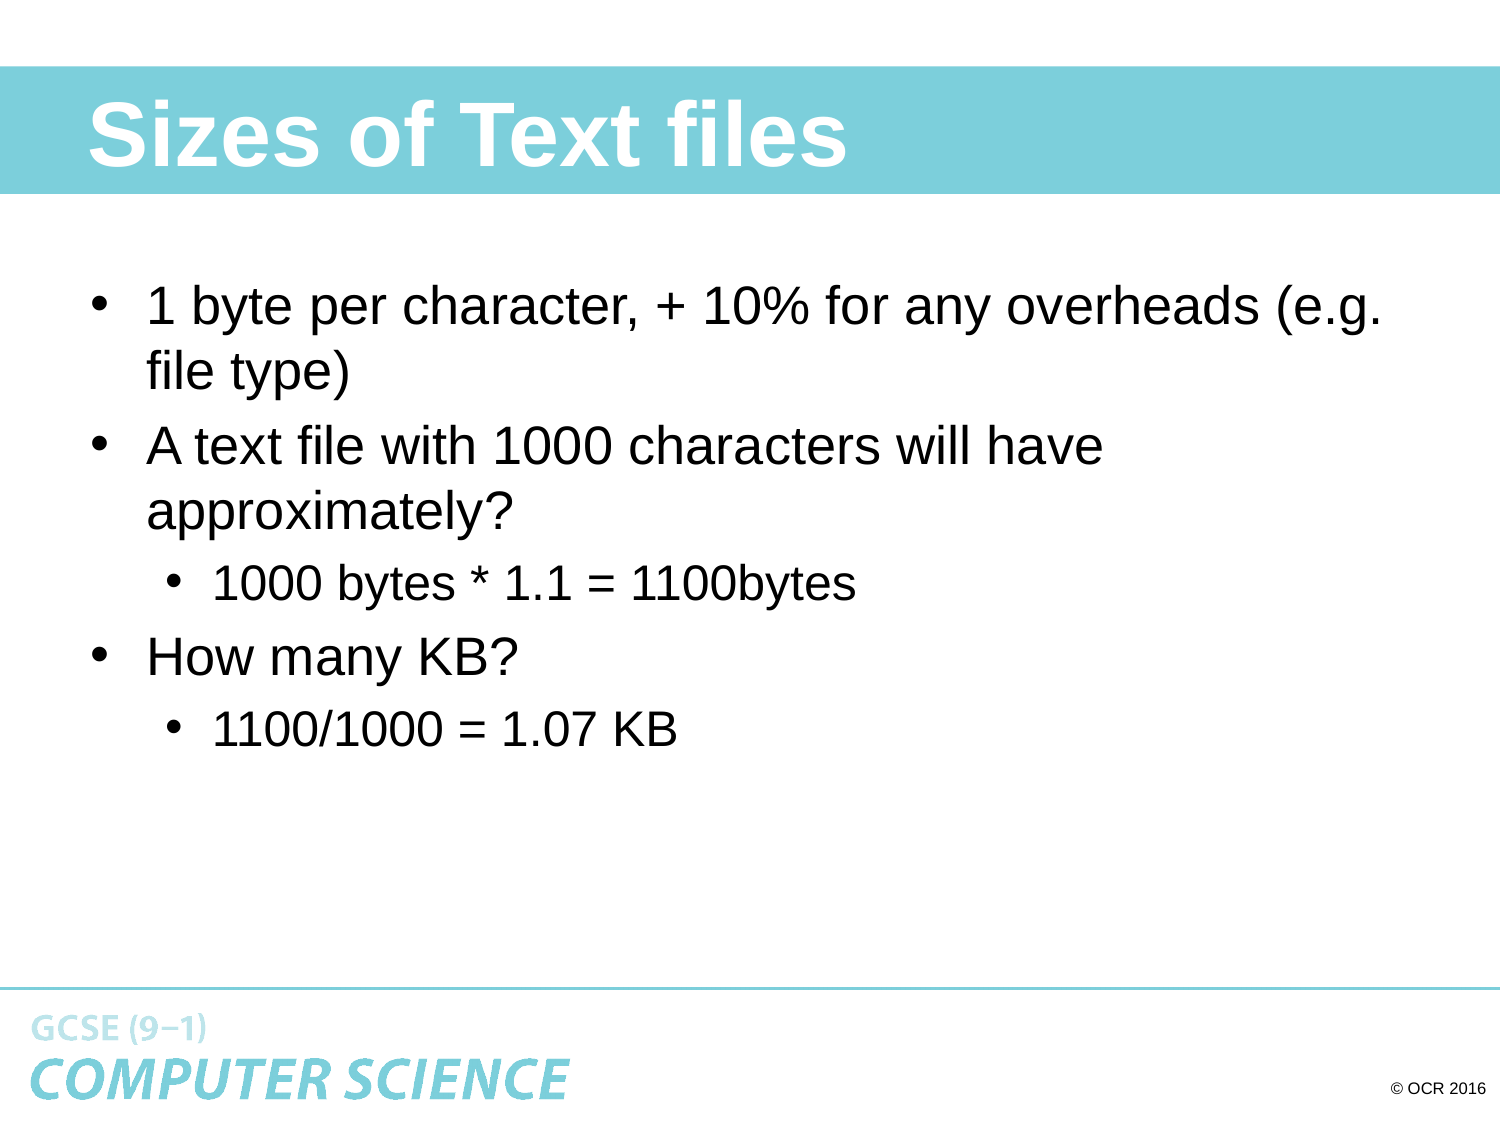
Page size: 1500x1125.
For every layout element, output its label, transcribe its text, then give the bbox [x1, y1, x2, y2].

list 1 byte per character, + 10% for any overheads (e.g. file type) A text file with 1000 characters will have approximately? 1000 bytes * 1.1 = 1100bytes How many KB? 1100/1000 = 1.07 KB [75, 262, 1425, 965]
title Sizes of Text files [0, 66, 1500, 194]
picture [0, 987, 1500, 1124]
